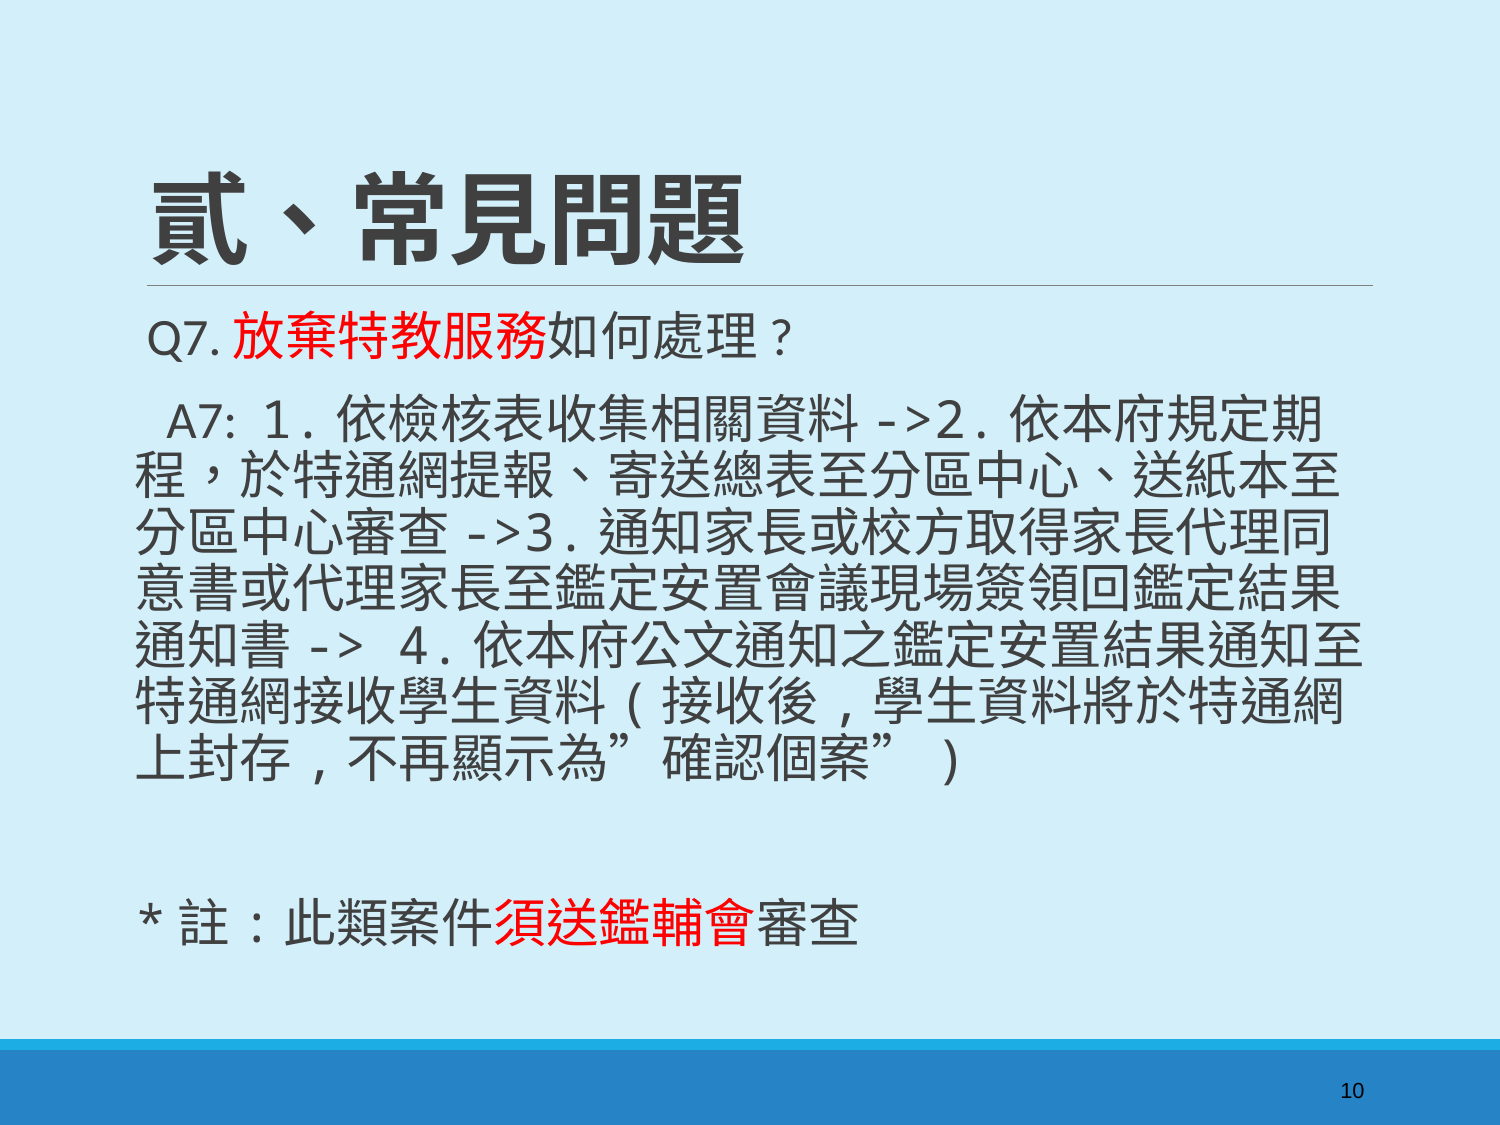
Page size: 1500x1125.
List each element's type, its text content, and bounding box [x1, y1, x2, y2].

list Q7.放棄特教服務如何處理? A7: 1.依檢核表收集相關資料->2.依本府規定期程，於特通網提報、寄送總表至分區中心、送紙本至分區中心審查->3.通知家長或校方取得家長代理同意書或代理家長至鑑定安置會議現場簽領回鑑定結果通知書-> 4.依本府公文通知之鑑定安置結果通知至特通網接收學生資料(接收後,學生資料將於特通網上封存,不再顯示為”確認個案”) *註:此類案件須送鑑輔會審查 [134, 302, 1373, 963]
slide_number 10 [1217, 1059, 1380, 1120]
title 貳、常見問題 [134, 47, 1373, 285]
